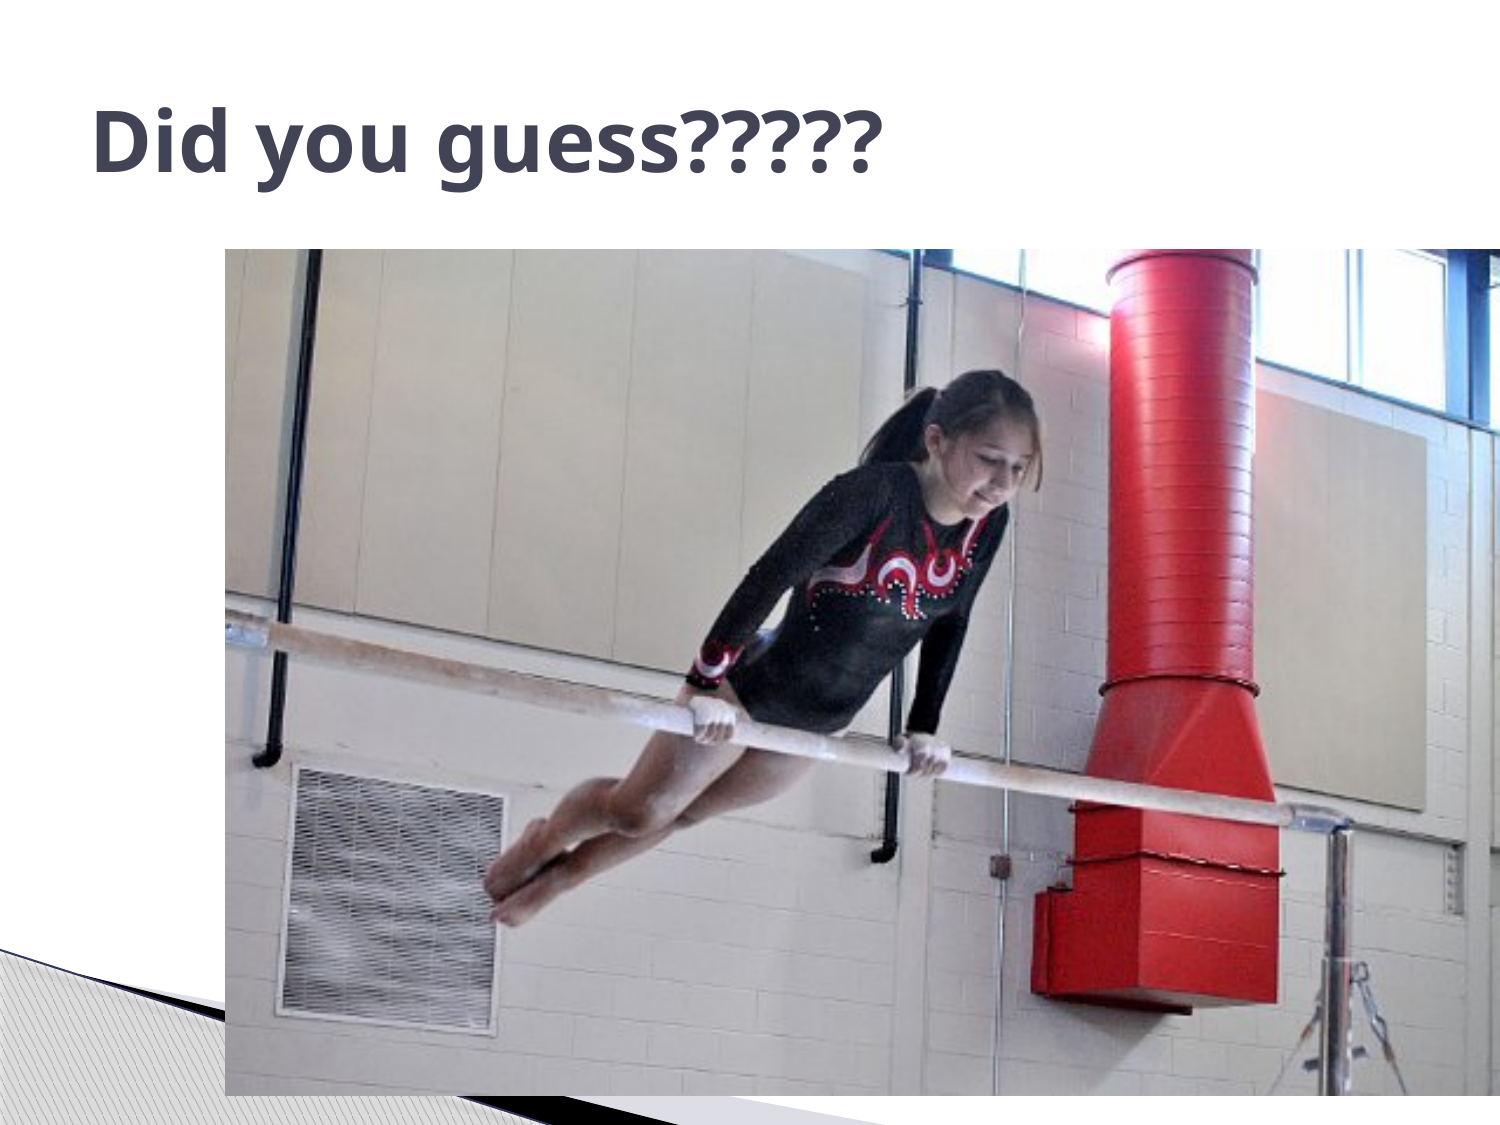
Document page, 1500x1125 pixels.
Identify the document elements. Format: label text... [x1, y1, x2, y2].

title Did you guess????? [75, 45, 1425, 233]
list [224, 249, 1500, 1097]
